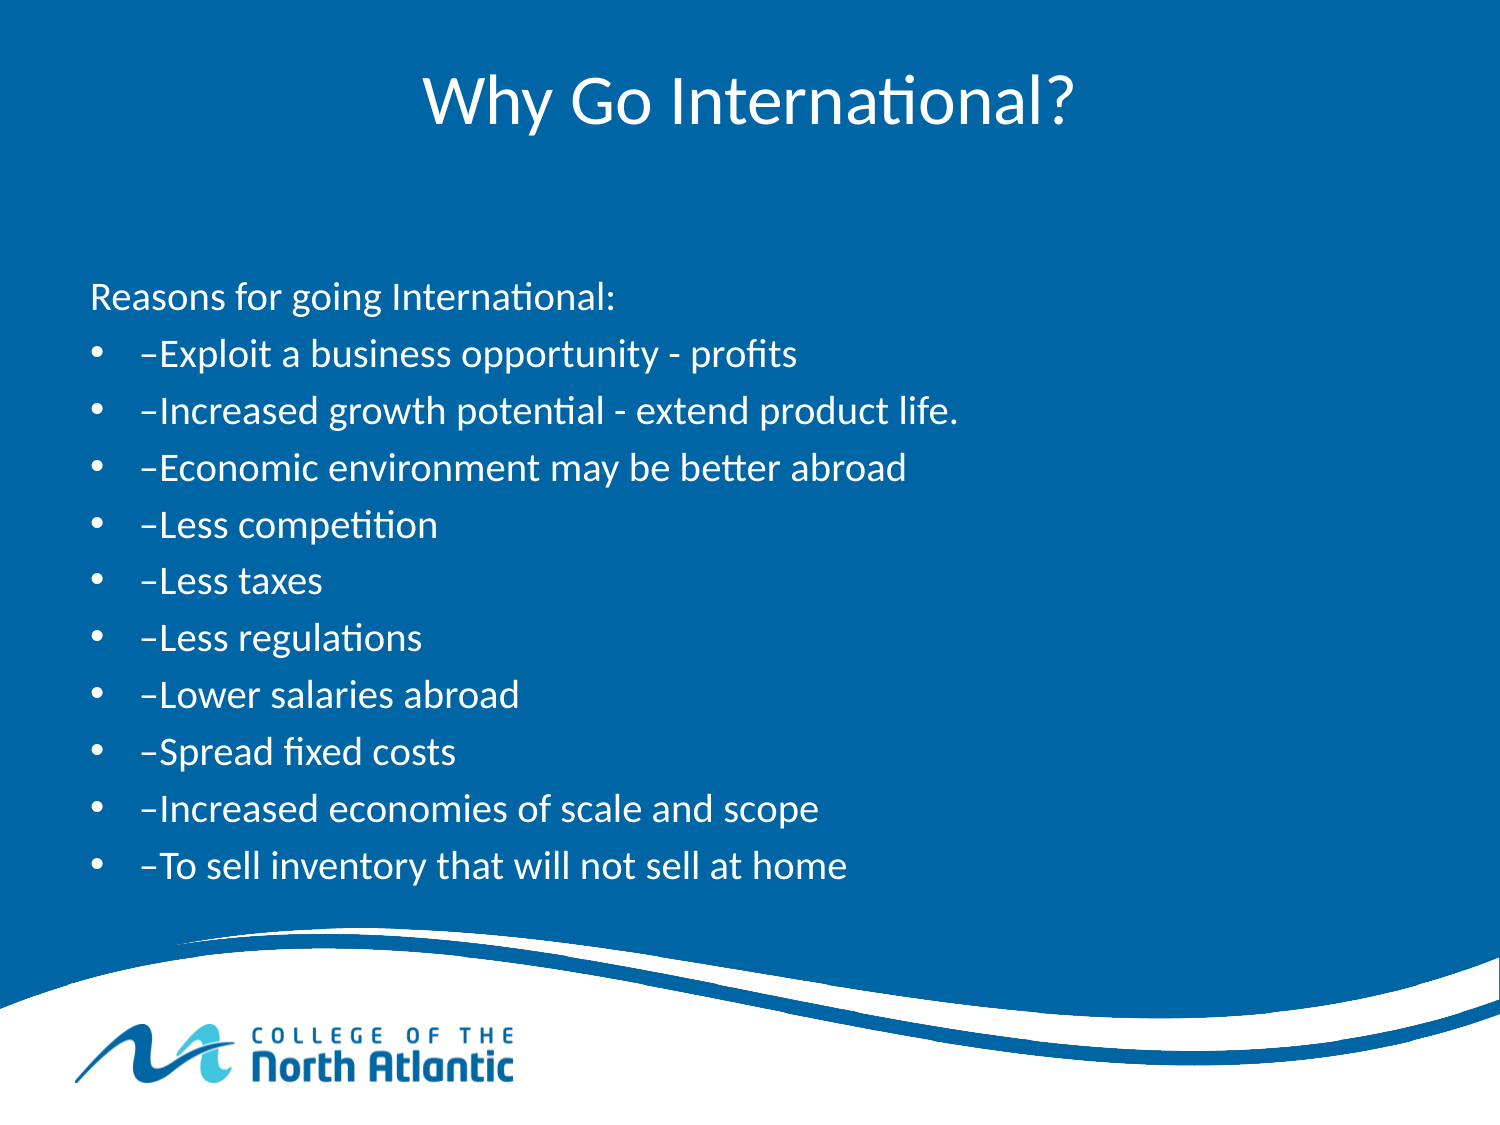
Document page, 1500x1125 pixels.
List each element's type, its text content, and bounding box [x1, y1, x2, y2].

list Reasons for going International: –Exploit a business opportunity - profits –Increased growth potential - extend product life. –Economic environment may be better abroad –Less competition –Less taxes –Less regulations –Lower salaries abroad –Spread fixed costs –Increased economies of scale and scope –To sell inventory that will not sell at home [75, 262, 1425, 900]
title Why Go International? [75, 45, 1425, 233]
picture [0, 928, 1500, 1125]
